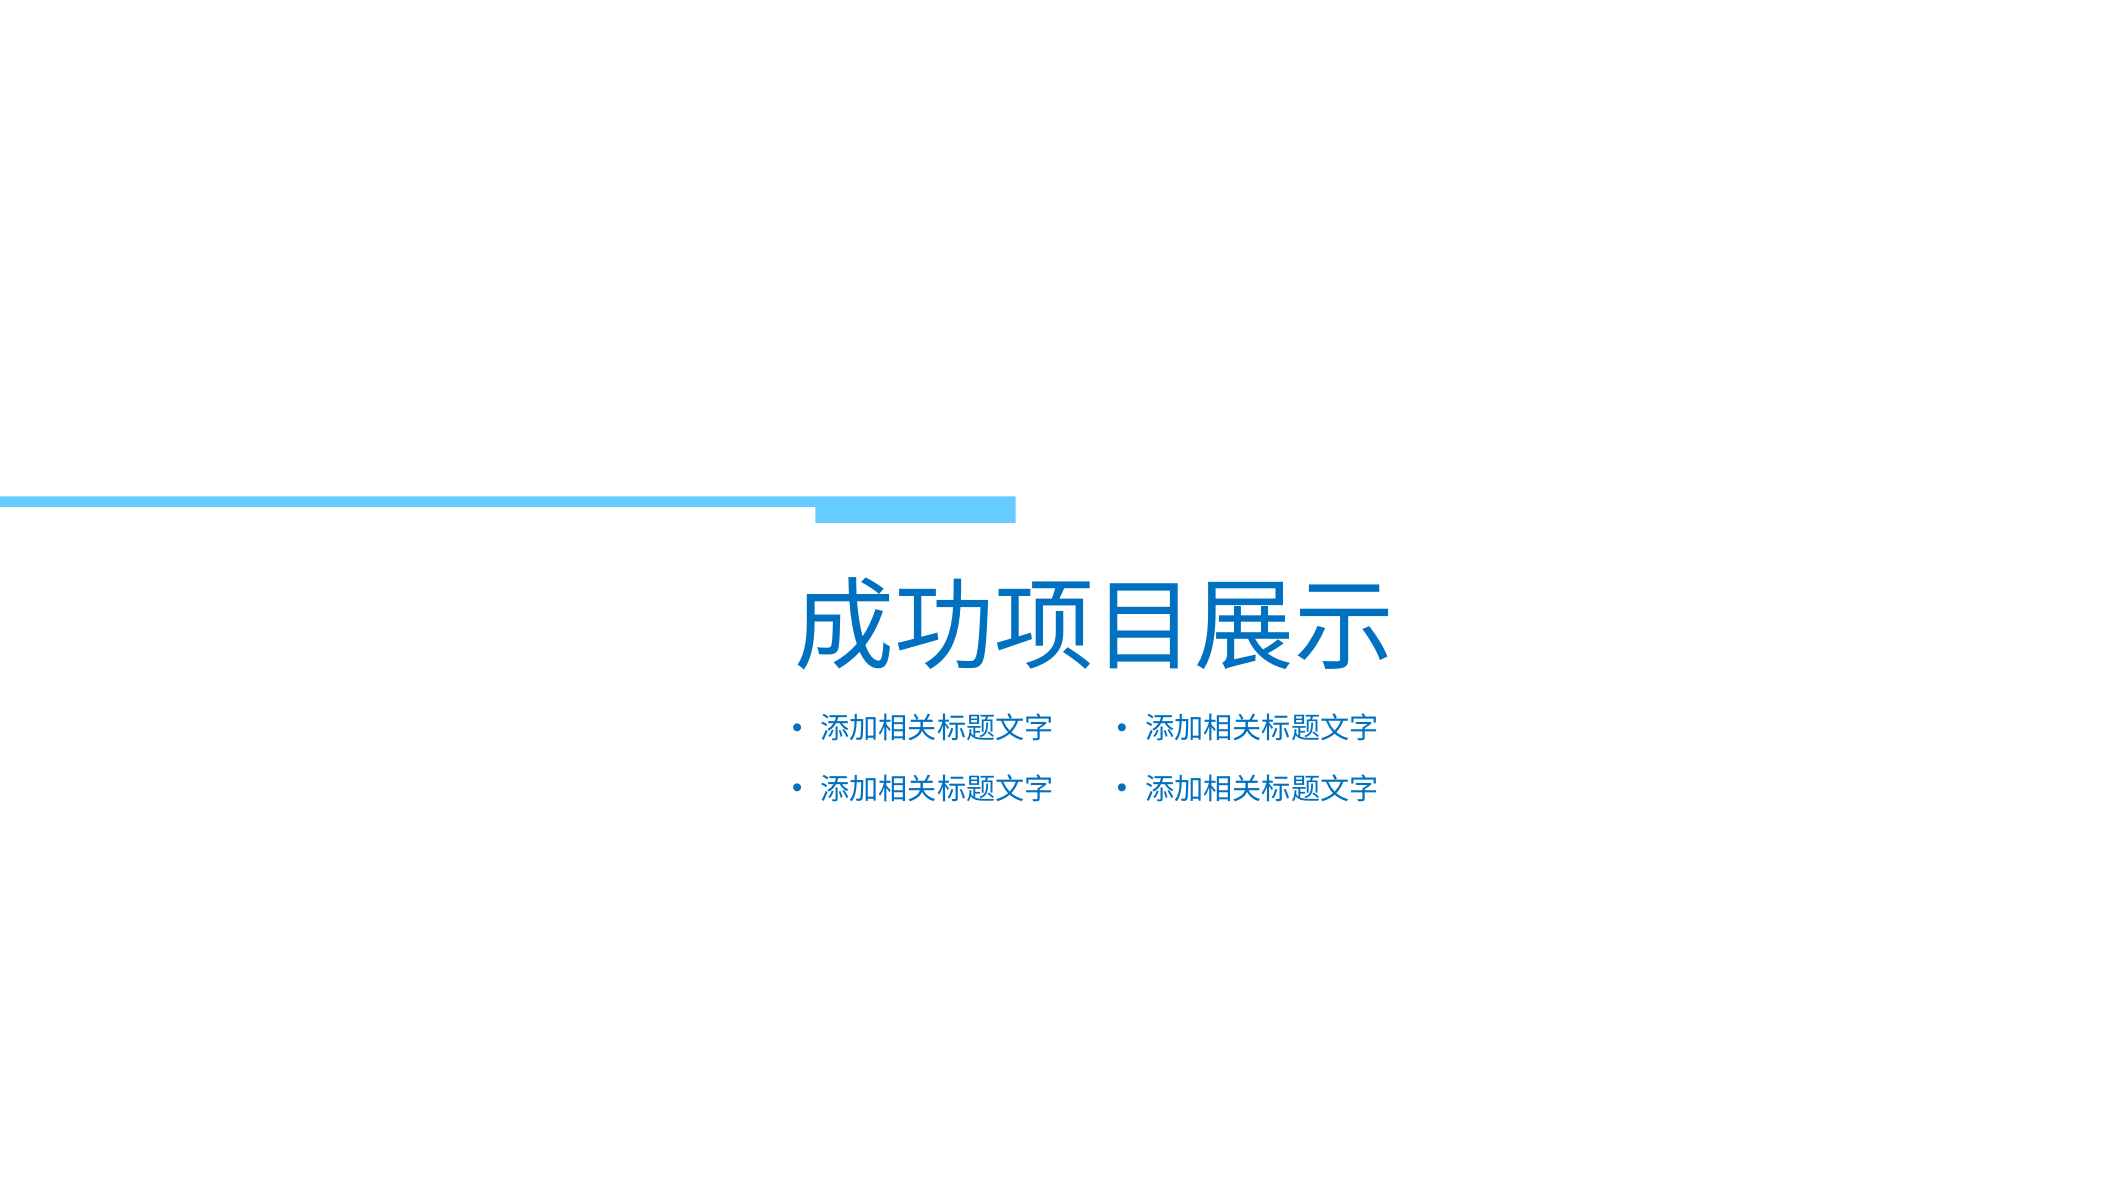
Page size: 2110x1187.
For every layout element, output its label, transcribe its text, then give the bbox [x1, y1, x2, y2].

text_box 成功项目展示 [794, 561, 1409, 682]
text_box 添加相关标题文字 [1102, 762, 1508, 813]
text_box 添加相关标题文字 [1102, 702, 1508, 752]
text_box 添加相关标题文字 [777, 762, 1102, 813]
text_box 添加相关标题文字 [777, 702, 1102, 752]
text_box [0, 496, 1016, 523]
